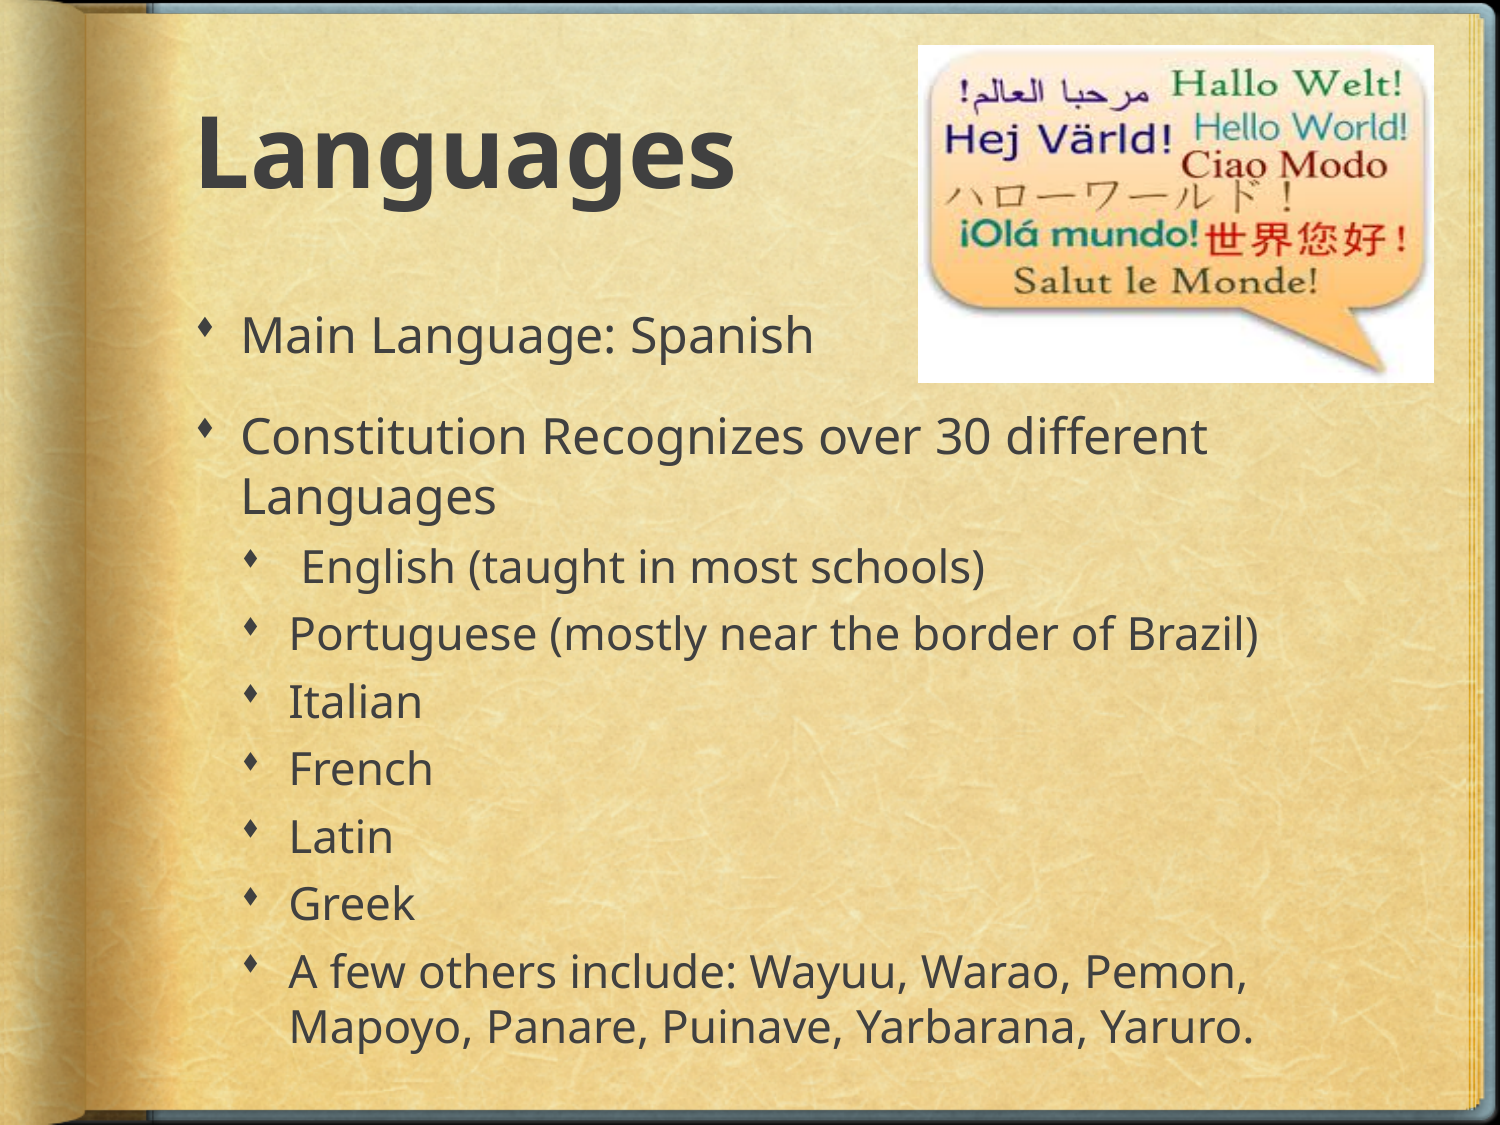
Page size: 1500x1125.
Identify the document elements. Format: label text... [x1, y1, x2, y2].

picture [0, 0, 1500, 1125]
list Main Language: Spanish Constitution Recognizes over 30 different Languages English (taught in most schools) Portuguese (mostly near the border of Brazil) Italian French Latin Greek A few others include: Wayuu, Warao, Pemon, Mapoyo, Panare, Puinave, Yarbarana, Yaruro. [178, 295, 1372, 1005]
title Languages [178, 45, 917, 265]
